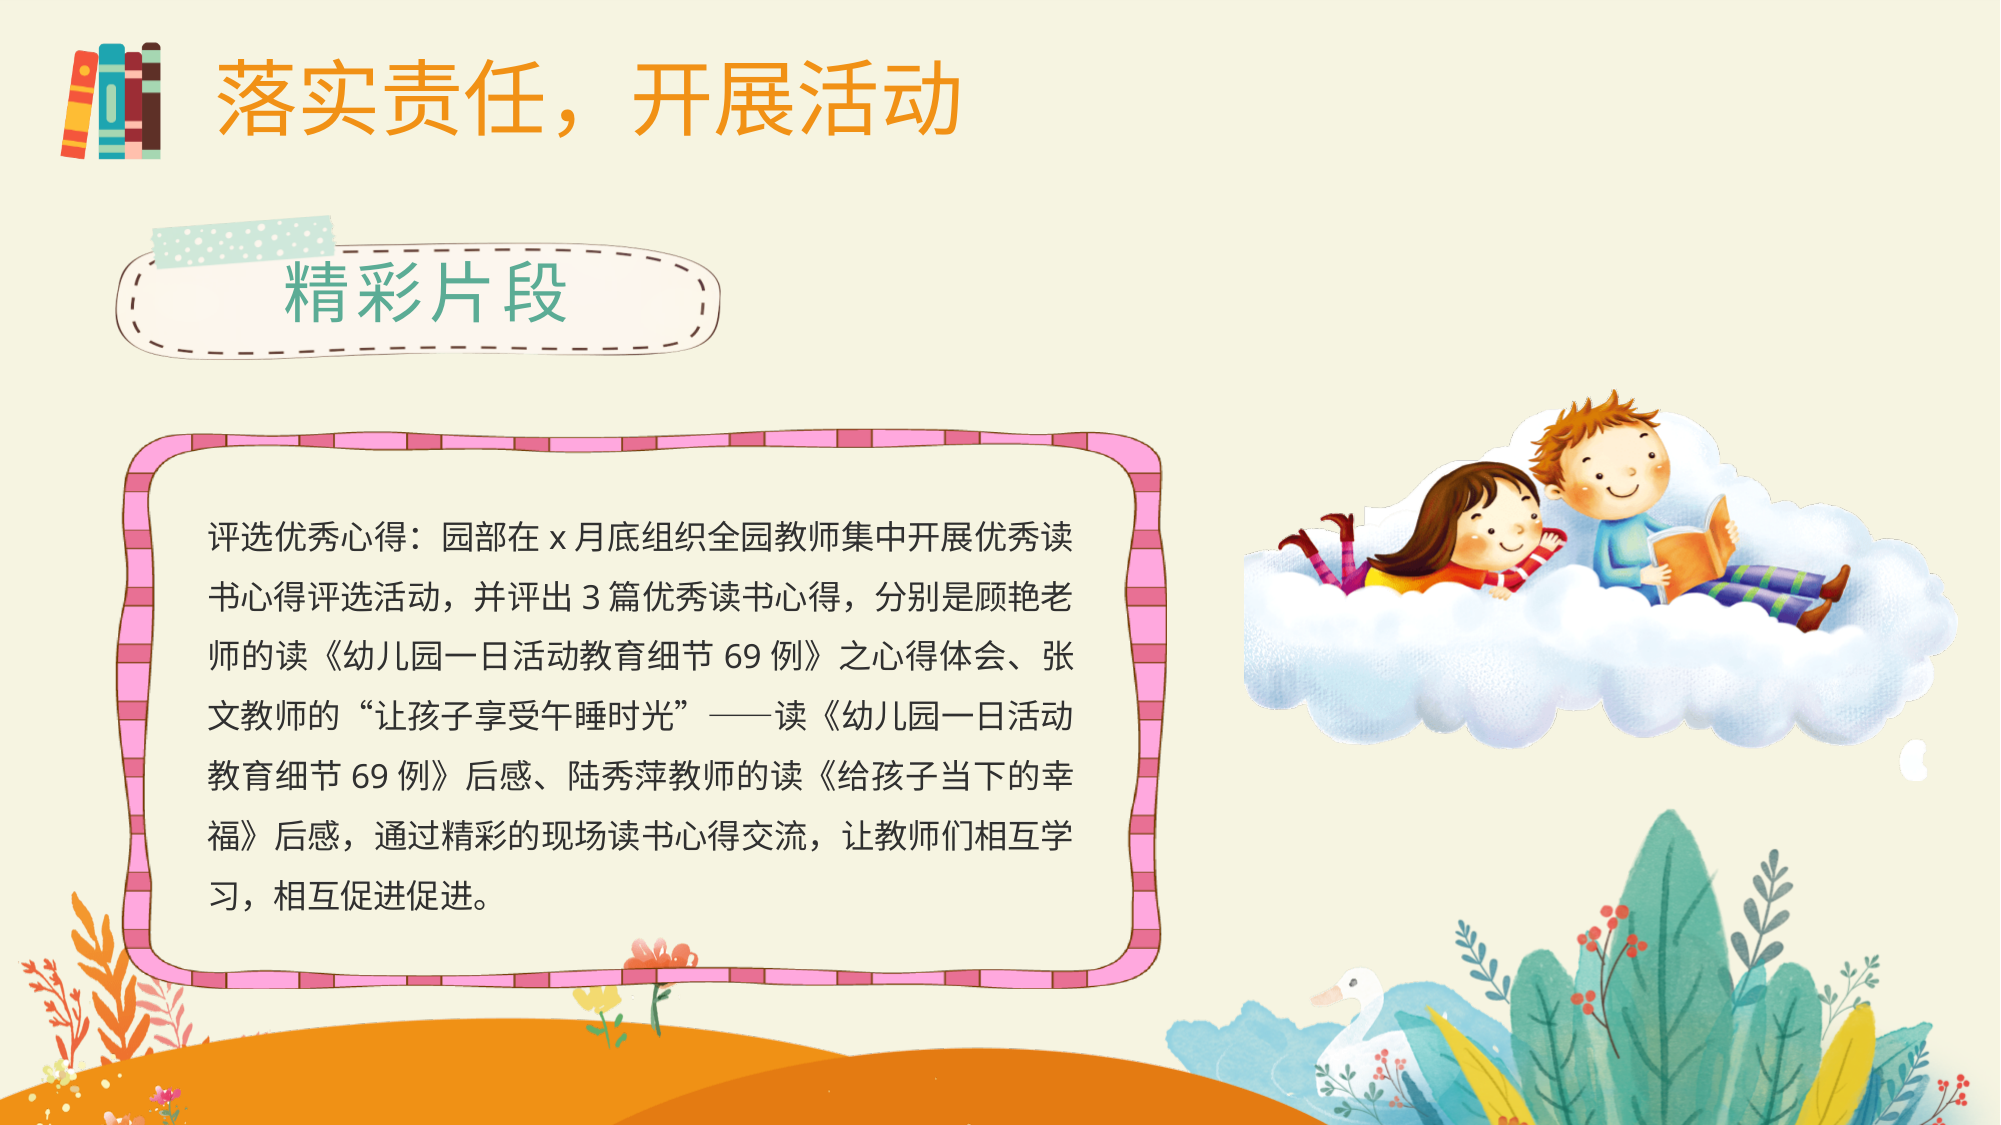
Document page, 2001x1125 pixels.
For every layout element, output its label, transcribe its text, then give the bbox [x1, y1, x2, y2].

text_box 评选优秀心得：园部在x月底组织全园教师集中开展优秀读书心得评选活动，并评出3篇优秀读书心得，分别是顾艳老师的读《幼儿园一日活动教育细节69例》之心得体会、张文教师的“让孩子享受午睡时光”——读《幼儿园一日活动教育细节69例》后感、陆秀萍教师的读《给孩子当下的幸福》后感，通过精彩的现场读书心得交流，让教师们相互学习，相互促进促进。 [921, 488, 1089, 923]
text_box 评选优秀心得：园部在x月底组织全园教师集中开展优秀读书心得评选活动，并评出3篇优秀读书心得，分别是顾艳老师的读《幼儿园一日活动教育细节69例》之心得体会、张文教师的“让孩子享受午睡时光”——读《幼儿园一日活动教育细节69例》后感、陆秀萍教师的读《给孩子当下的幸福》后感，通过精彩的现场读书心得交流，让教师们相互学习，相互促进促进。 [192, 488, 360, 923]
picture [0, 0, 2000, 1125]
text_box 落实责任，开展活动 [199, 39, 979, 154]
